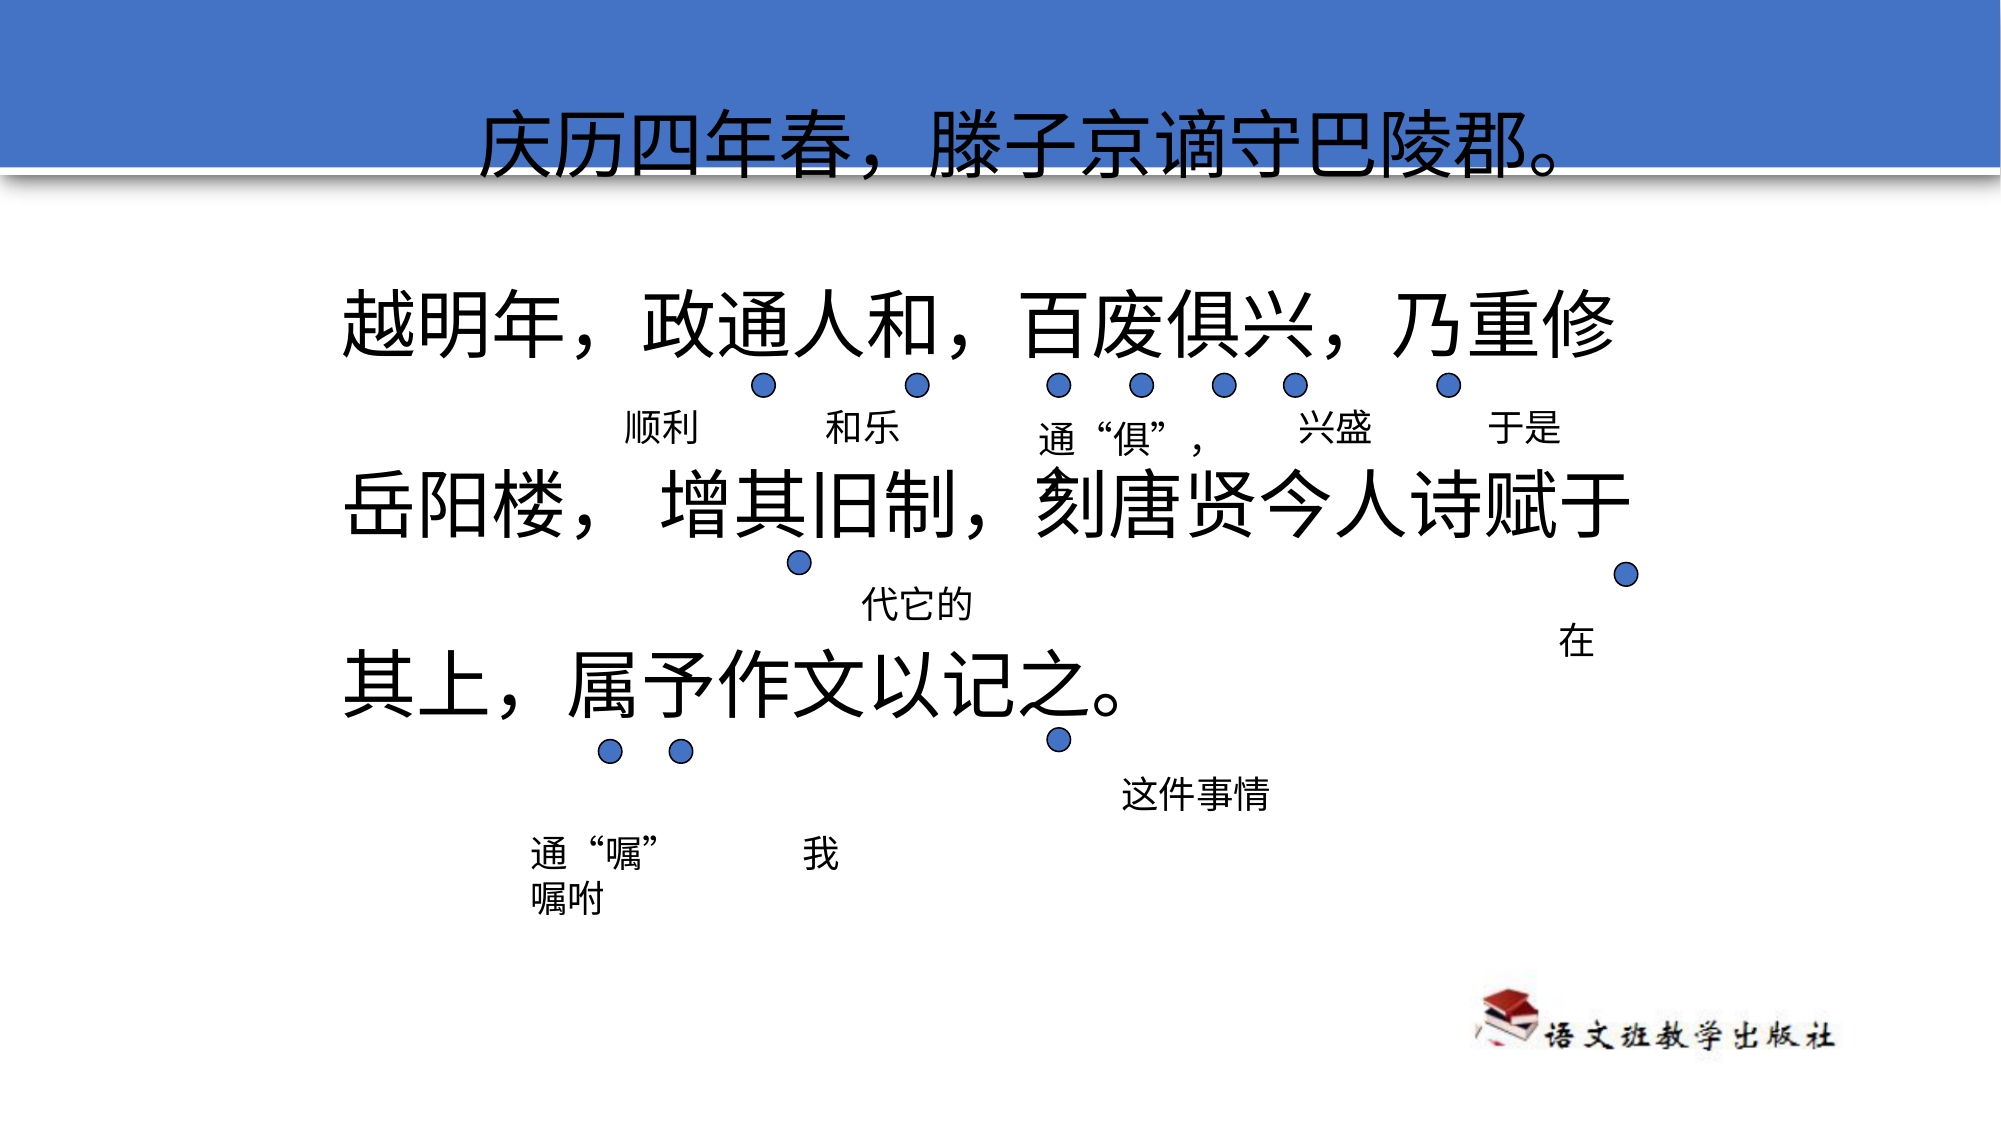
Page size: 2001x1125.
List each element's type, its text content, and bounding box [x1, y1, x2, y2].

text_box 代它的 [846, 574, 1012, 634]
text_box [905, 373, 929, 397]
text_box [1283, 373, 1308, 397]
text_box 通“俱”，全 [1023, 408, 1237, 514]
text_box [1047, 373, 1071, 398]
text_box 庆历四年春，滕子京谪守巴陵郡。 越明年，政通人和，百废俱兴，乃重修 岳阳楼， 增其旧制，刻唐贤今人诗赋于 其上，属予作文以记之。 [326, 90, 1686, 915]
text_box 我 [787, 822, 941, 883]
text_box 和乐 [810, 397, 941, 457]
text_box [751, 373, 776, 398]
text_box 顺利 [610, 397, 717, 457]
text_box 通“嘱” 嘱咐 [515, 822, 741, 928]
text_box [1436, 373, 1461, 398]
text_box [1212, 373, 1236, 398]
picture [0, 0, 2001, 1125]
text_box [1614, 562, 1638, 587]
text_box [1047, 727, 1071, 752]
text_box 于是 [1472, 397, 1579, 457]
text_box 这件事情 [1106, 763, 1343, 823]
text_box 在 [1543, 609, 1674, 670]
text_box 兴盛 [1283, 397, 1390, 457]
text_box [669, 739, 693, 764]
text_box [1129, 373, 1154, 398]
text_box [598, 739, 622, 764]
text_box [787, 550, 811, 575]
